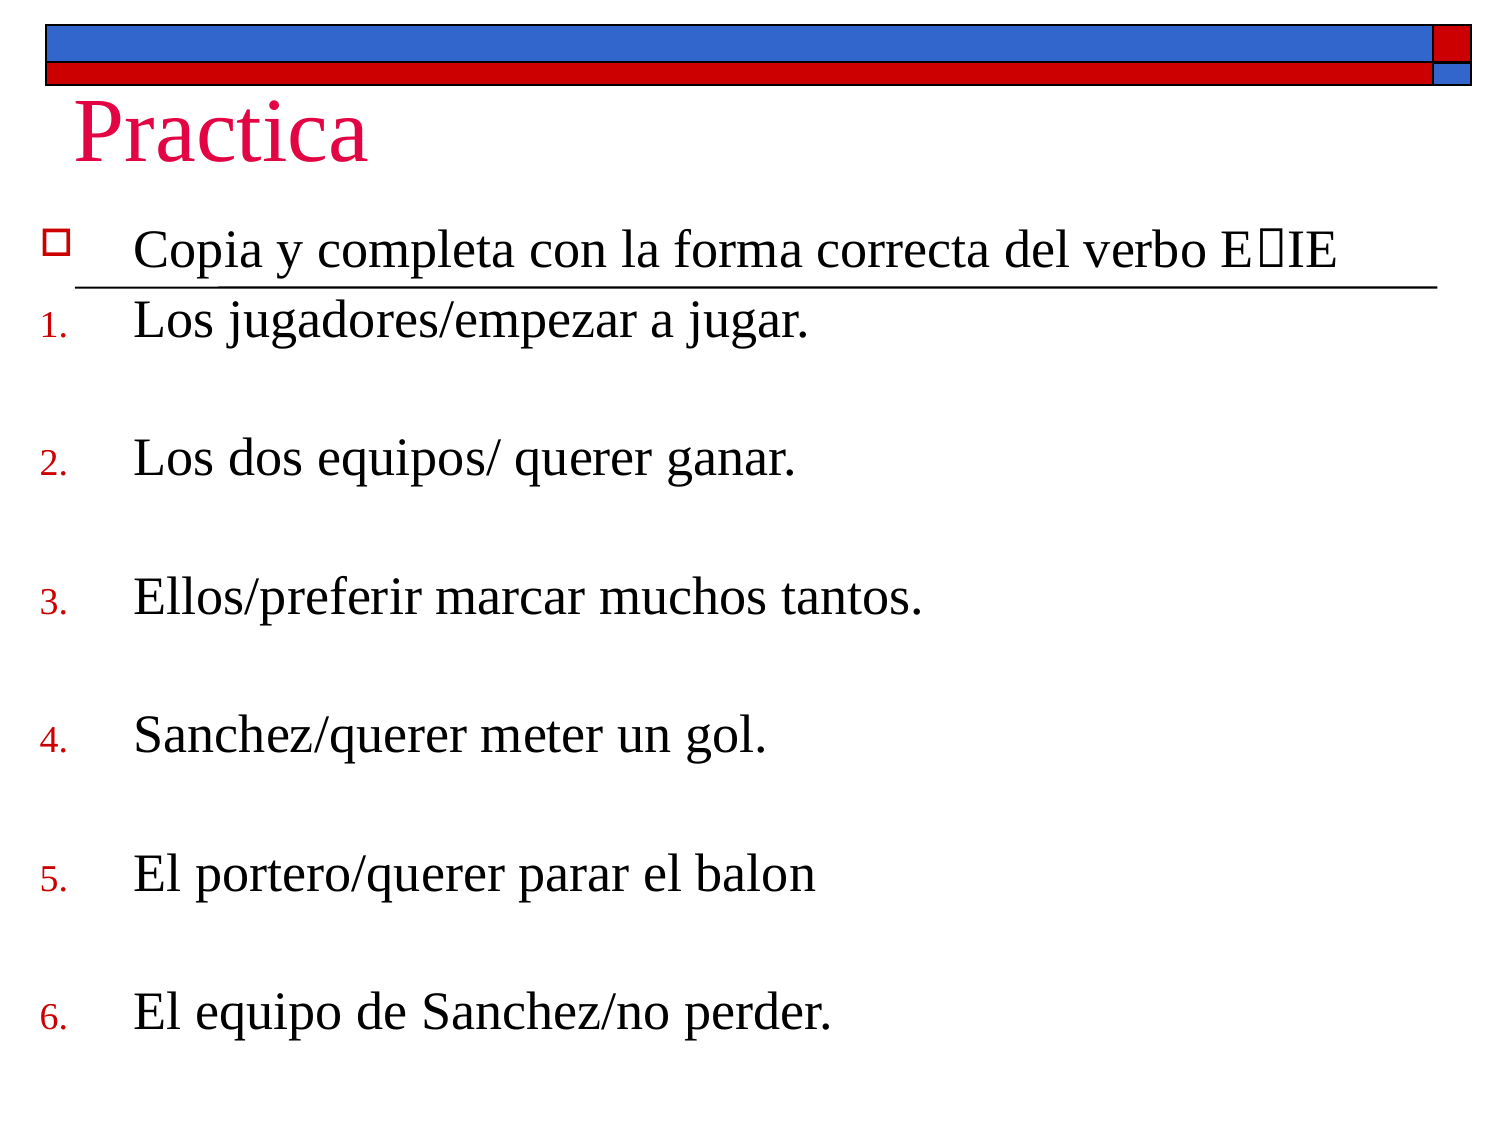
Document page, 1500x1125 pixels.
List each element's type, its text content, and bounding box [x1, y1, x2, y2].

text_box Practica [59, 62, 1372, 208]
text_box Copia y completa con la forma correcta del verbo EIE Los jugadores/empezar a jugar. Los dos equipos/ querer ganar. Ellos/preferir marcar muchos tantos. Sanchez/querer meter un gol. El portero/querer parar el balon El equipo de Sanchez/no perder. [24, 213, 1375, 1113]
